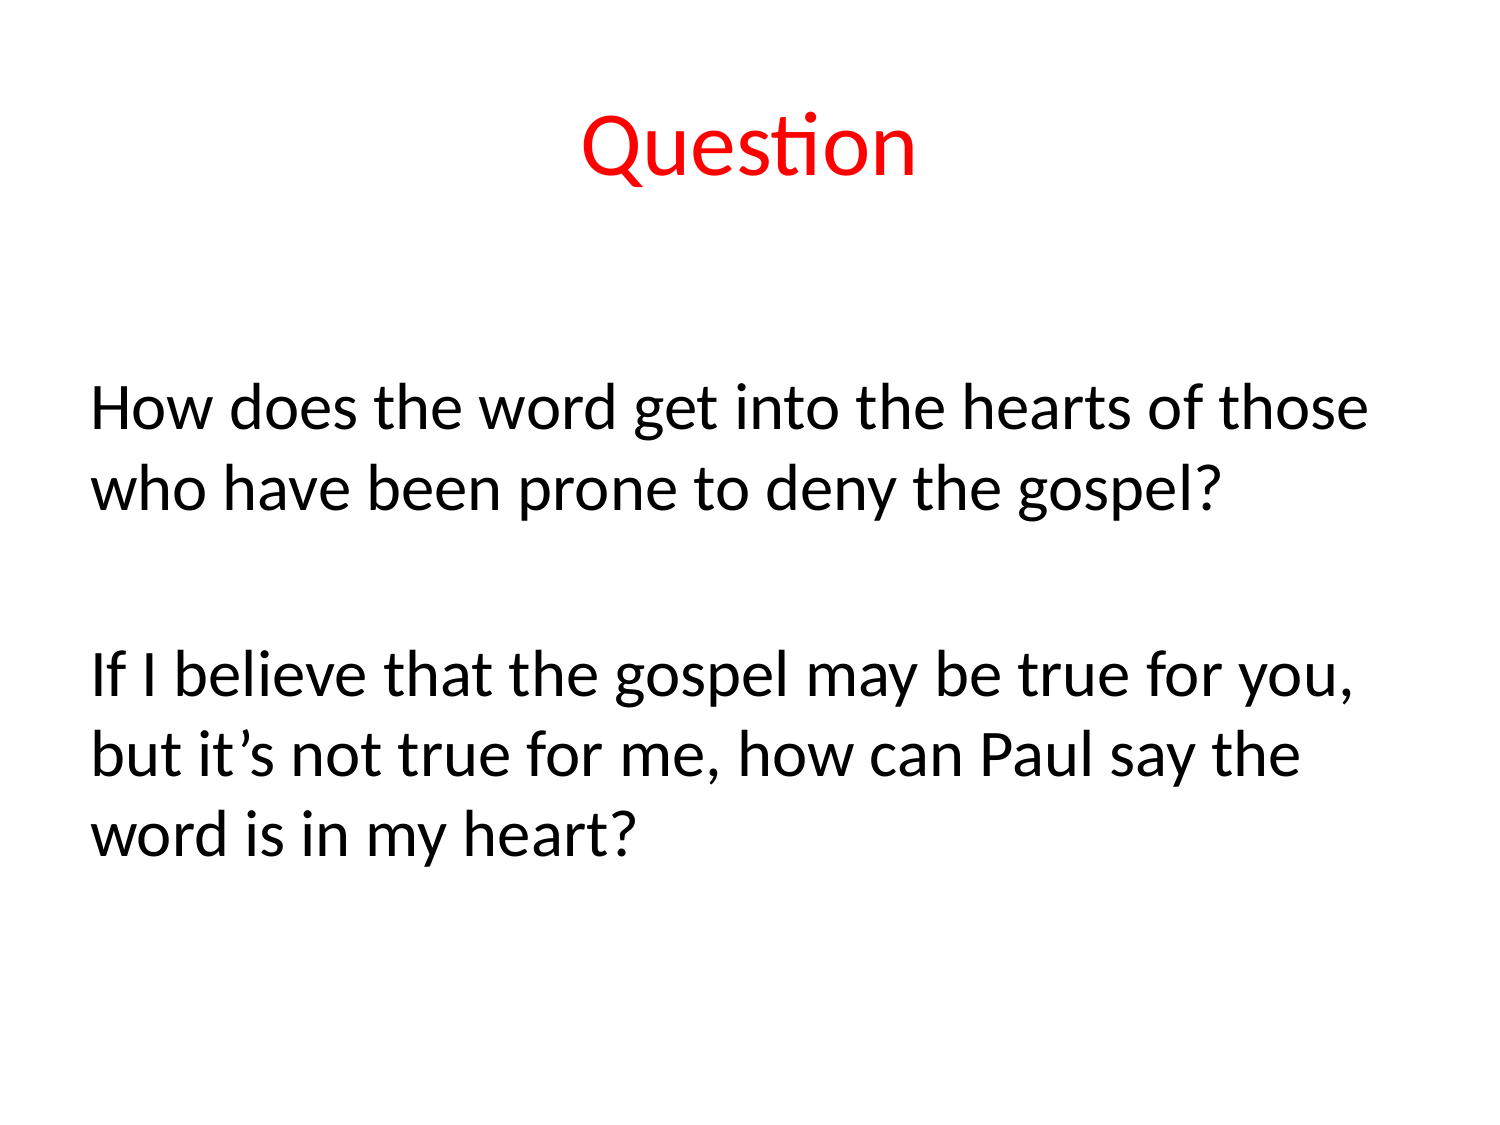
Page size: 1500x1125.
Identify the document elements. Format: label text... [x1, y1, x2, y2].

title Question [75, 45, 1425, 233]
list How does the word get into the hearts of those who have been prone to deny the gospel? If I believe that the gospel may be true for you, but it’s not true for me, how can Paul say the word is in my heart? [75, 262, 1425, 1005]
